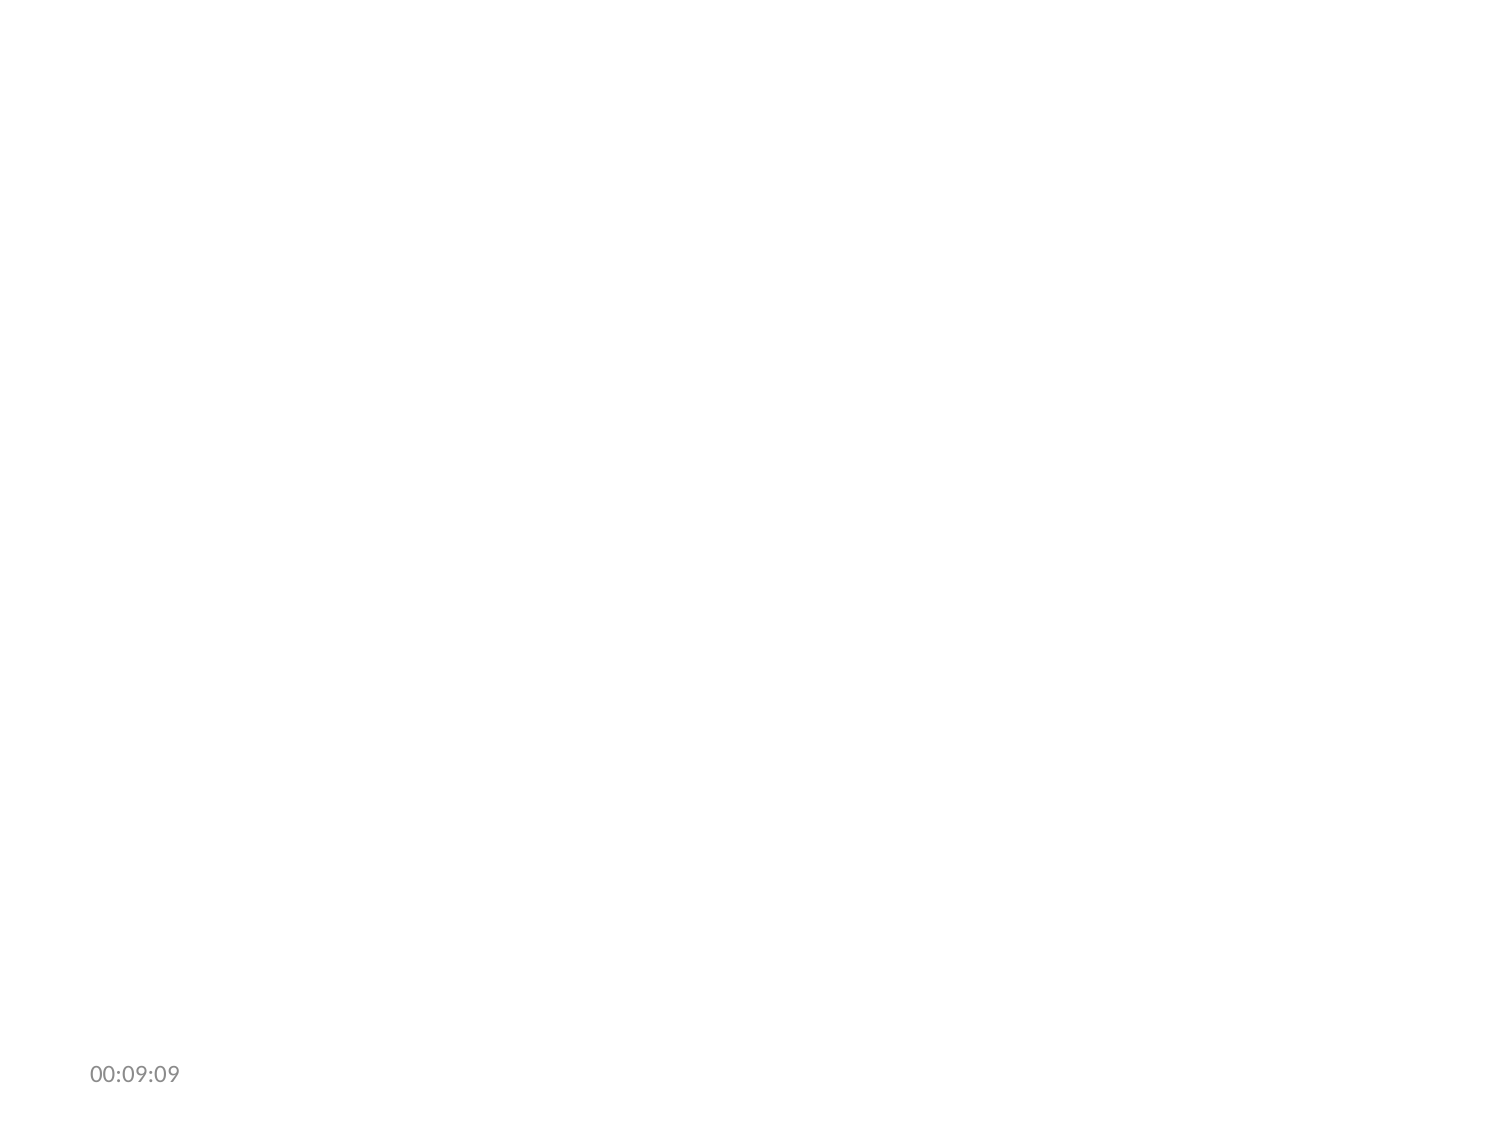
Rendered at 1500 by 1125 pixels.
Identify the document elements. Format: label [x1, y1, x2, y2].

slide_number [75, 1042, 425, 1103]
